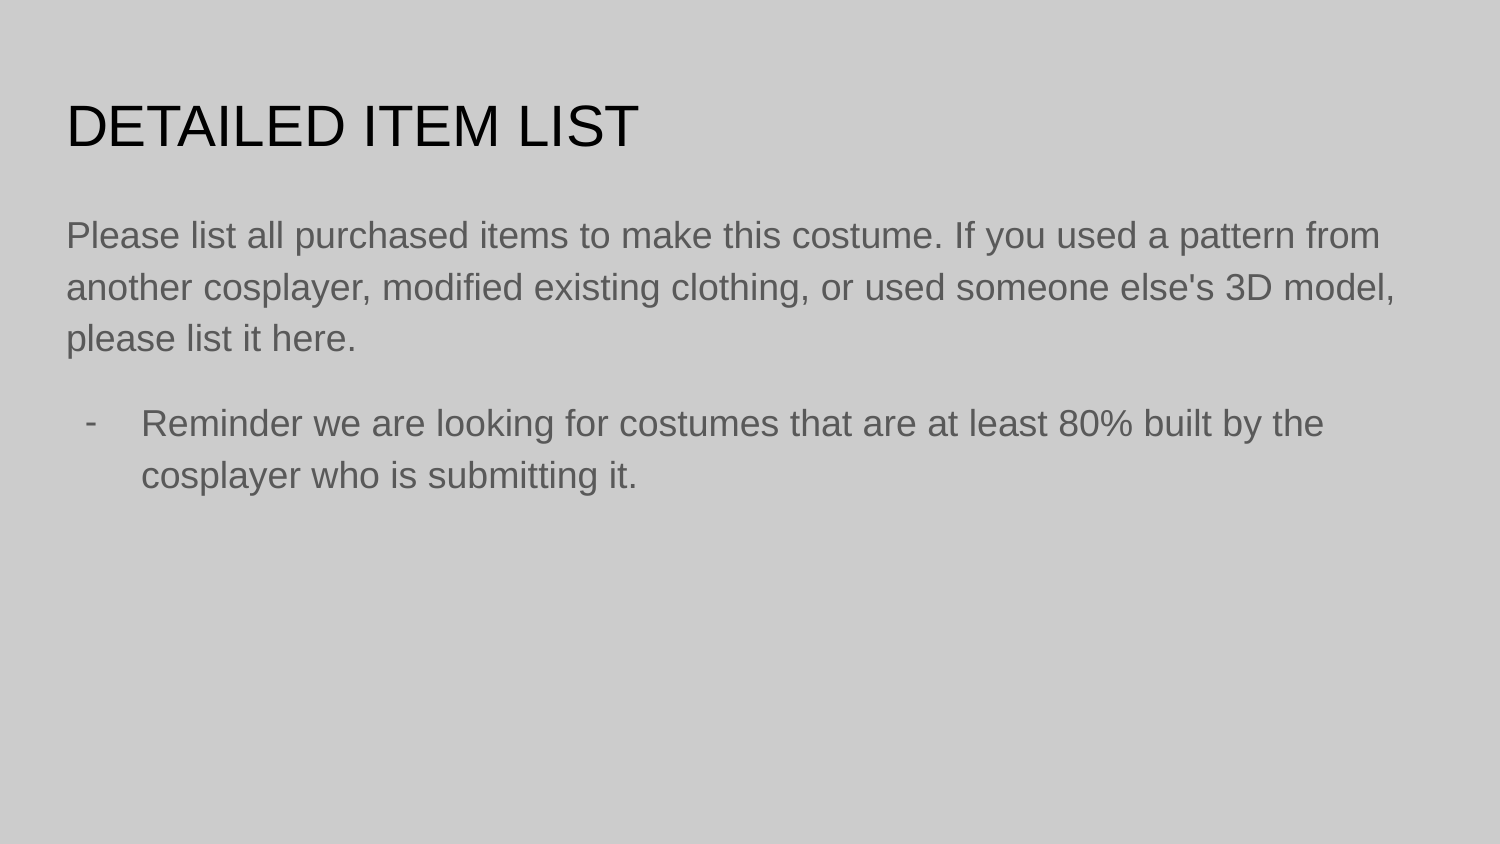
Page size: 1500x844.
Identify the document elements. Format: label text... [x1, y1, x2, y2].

title DETAILED ITEM LIST [51, 72, 1449, 167]
list Please list all purchased items to make this costume. If you used a pattern from another cosplayer, modified existing clothing, or used someone else's 3D model, please list it here. Reminder we are looking for costumes that are at least 80% built by the cosplayer who is submitting it. [51, 189, 1449, 750]
